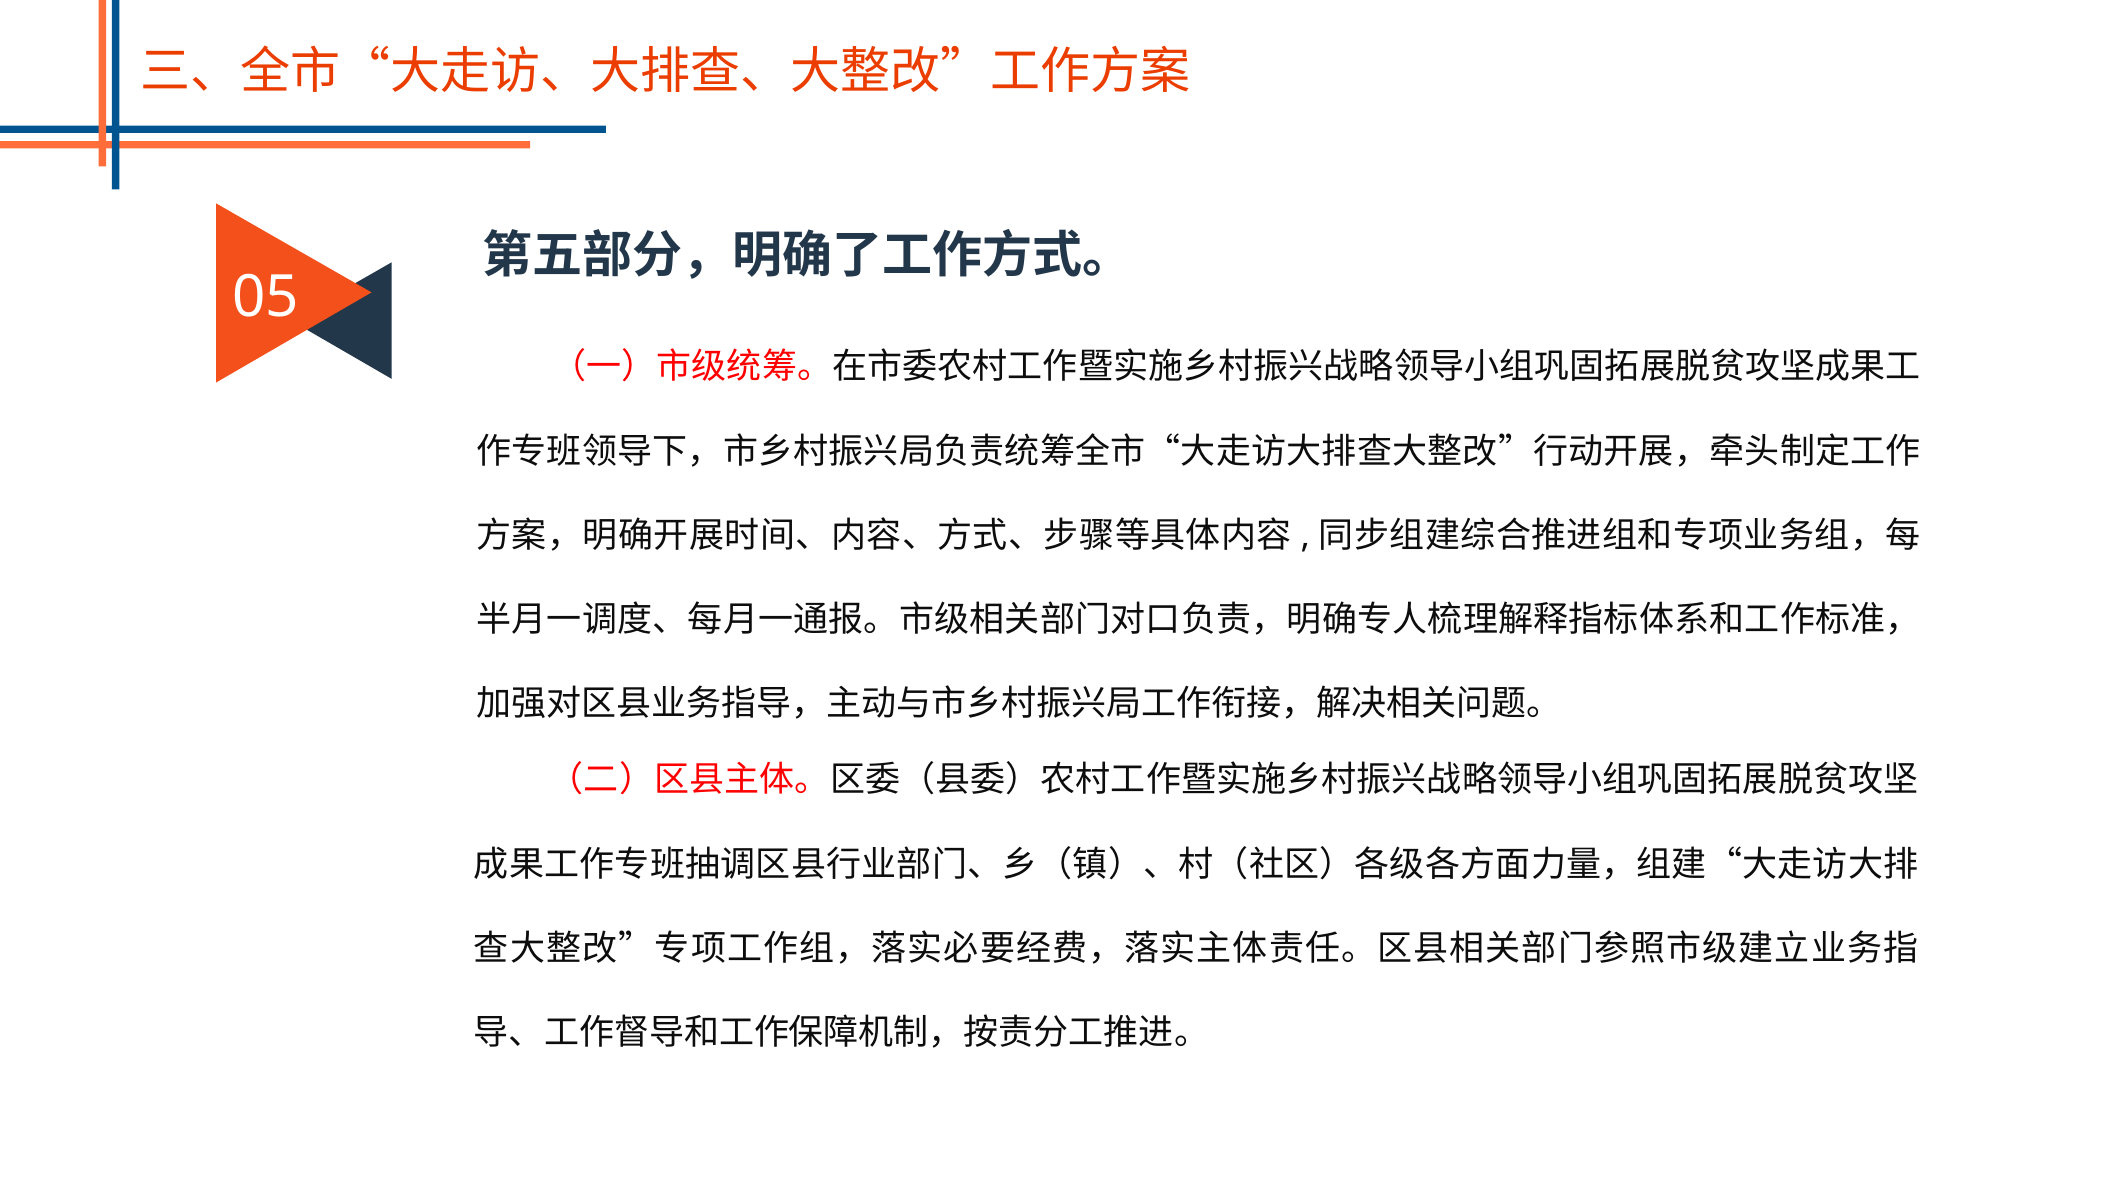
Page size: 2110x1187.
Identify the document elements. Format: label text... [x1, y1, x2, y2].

text_box （一）市级统筹。在市委农村工作暨实施乡村振兴战略领导小组巩固拓展脱贫攻坚成果工作专班领导下，市乡村振兴局负责统筹全市“大走访大排查大整改”行动开展，牵头制定工作方案，明确开展时间、内容、方式、步骤等具体内容,同步组建综合推进组和专项业务组，每半月一调度、每月一通报。市级相关部门对口负责，明确专人梳理解释指标体系和工作标准，加强对区县业务指导，主动与市乡村振兴局工作衔接，解决相关问题。 [461, 294, 1936, 730]
text_box 05 [216, 203, 372, 383]
text_box 第五部分，明确了工作方式。 [467, 215, 1148, 290]
text_box （二）区县主体。区委（县委）农村工作暨实施乡村振兴战略领导小组巩固拓展脱贫攻坚成果工作专班抽调区县行业部门、乡（镇）、村（社区）各级各方面力量，组建“大走访大排查大整改”专项工作组，落实必要经费，落实主体责任。区县相关部门参照市级建立业务指导、工作督导和工作保障机制，按责分工推进。 [459, 707, 1933, 1059]
text_box [307, 262, 392, 379]
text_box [0, 0, 1457, 190]
